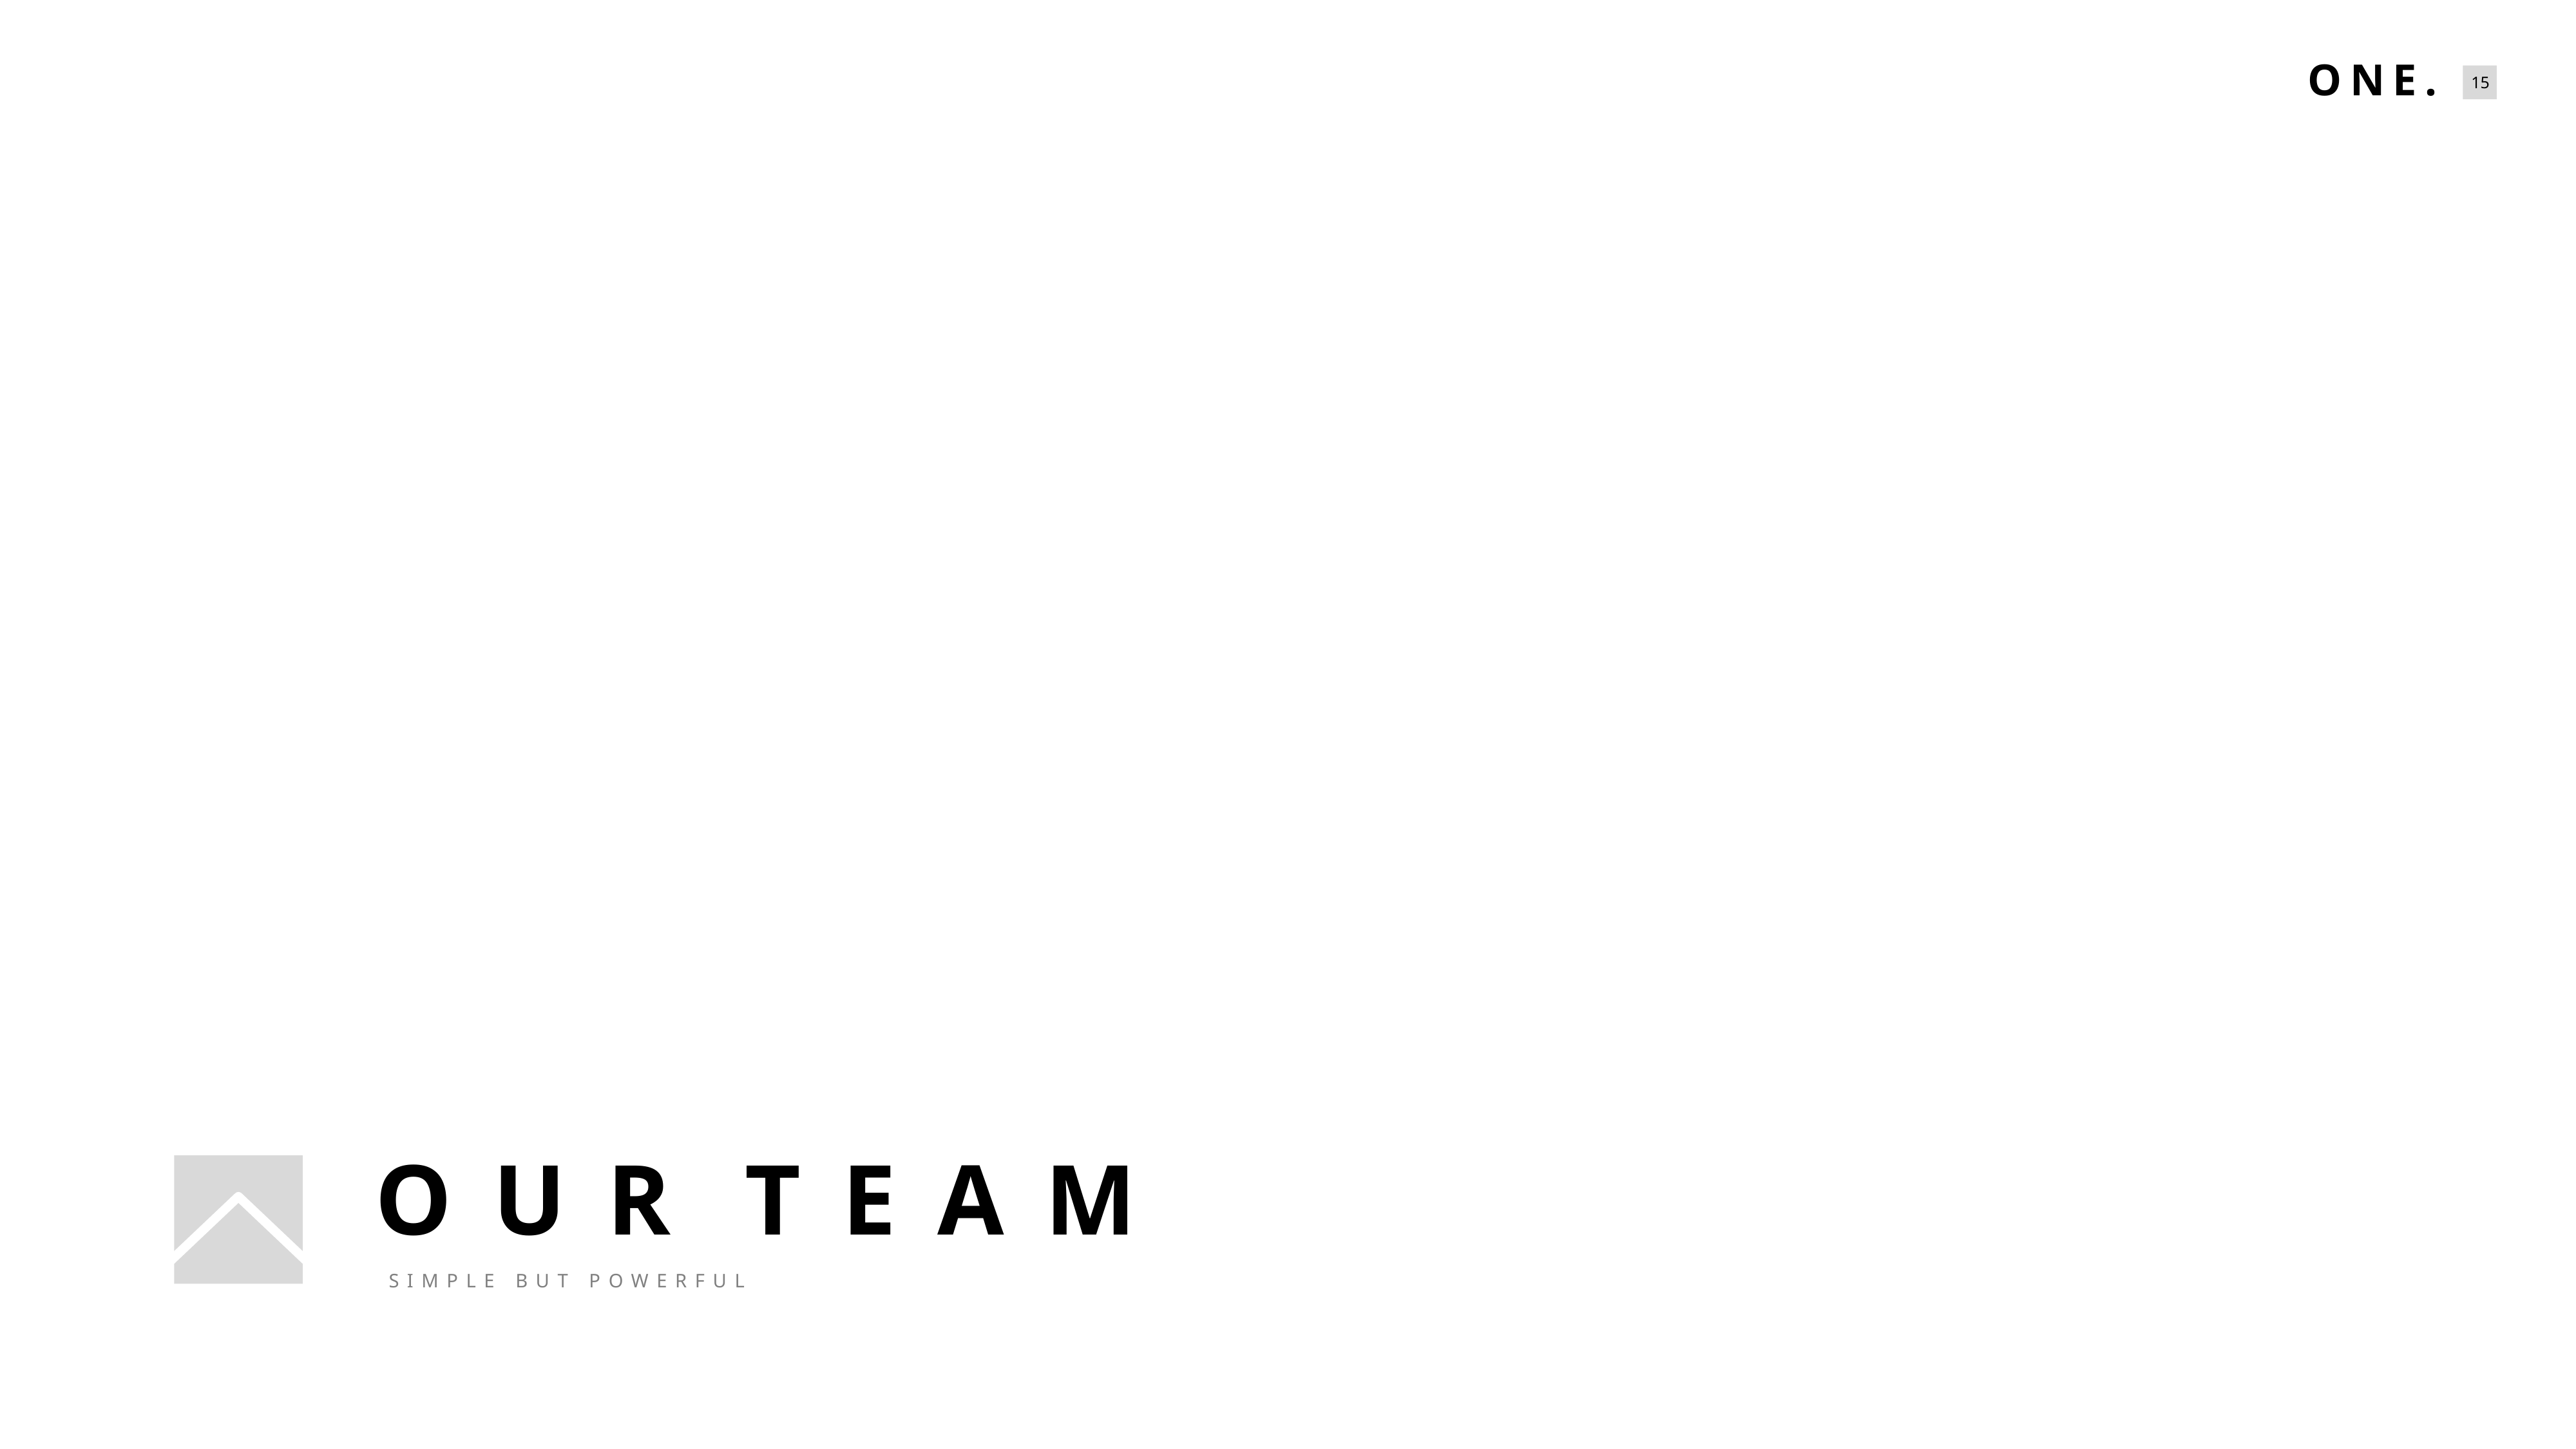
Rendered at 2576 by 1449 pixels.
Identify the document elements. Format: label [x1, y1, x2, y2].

text_box [365, 1133, 1429, 1297]
text_box [146, 1155, 330, 1284]
